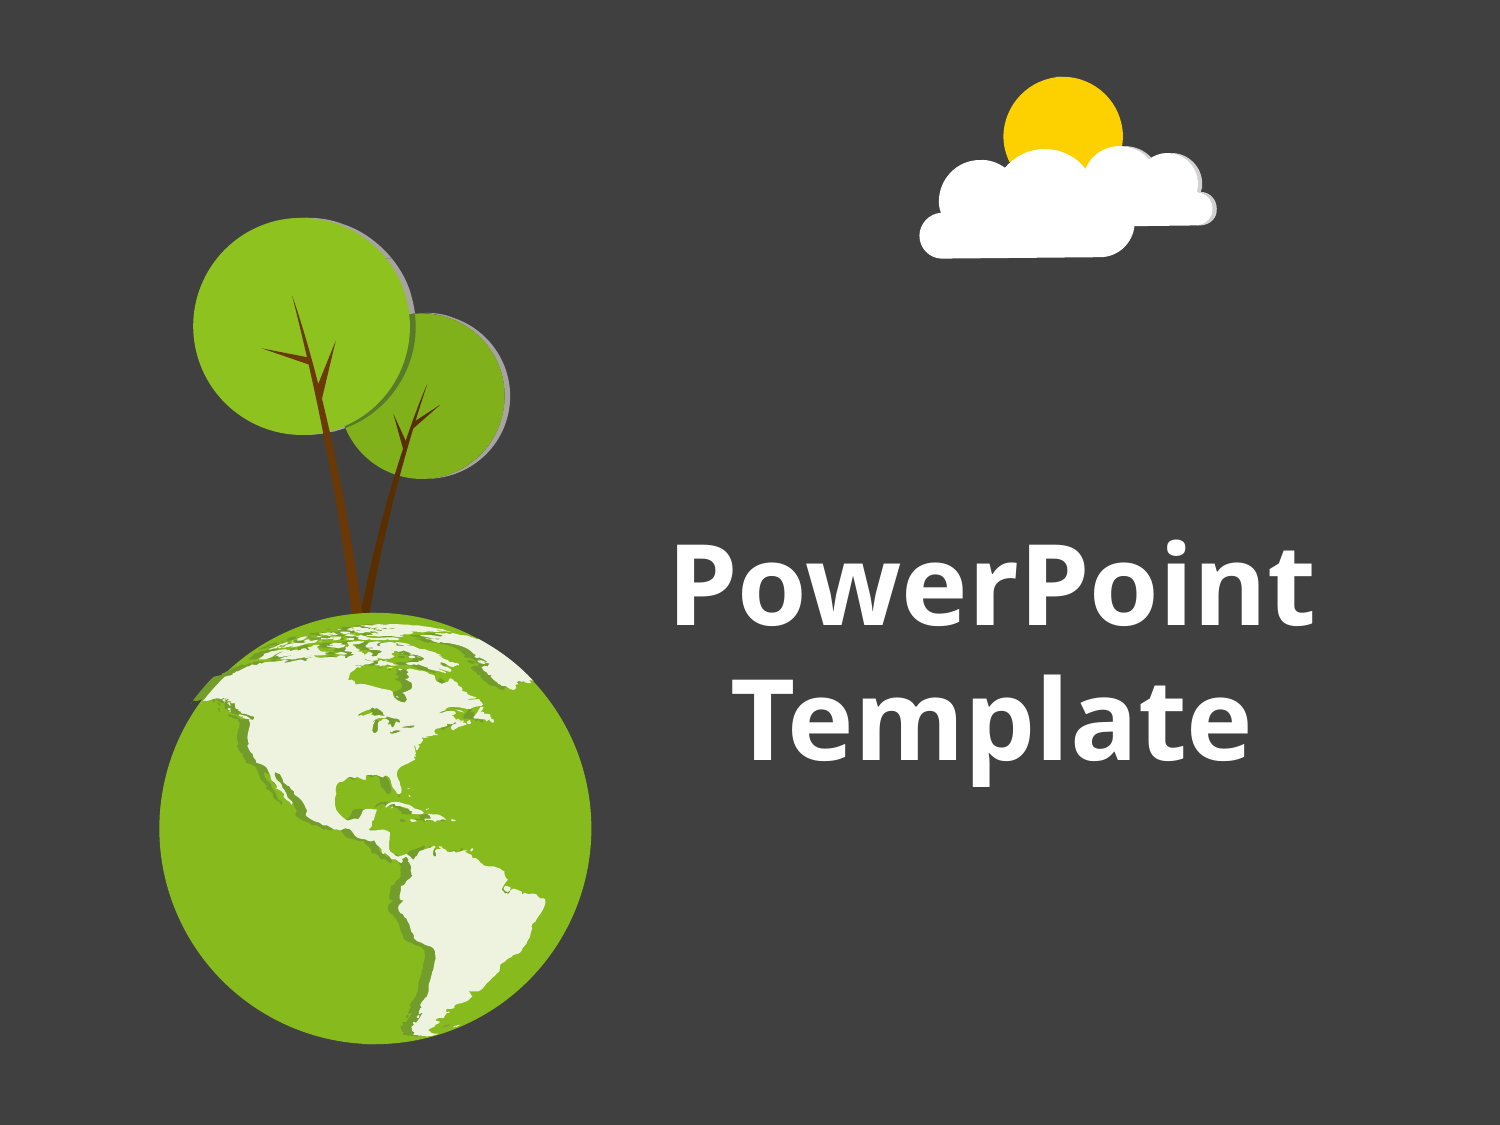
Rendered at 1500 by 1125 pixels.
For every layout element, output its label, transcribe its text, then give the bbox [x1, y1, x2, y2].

text_box [345, 313, 505, 479]
text_box [212, 699, 283, 805]
text_box [412, 404, 441, 430]
text_box [319, 642, 333, 649]
text_box [178, 791, 685, 1049]
text_box [178, 76, 685, 738]
text_box [305, 632, 321, 640]
text_box [258, 640, 284, 650]
text_box [349, 668, 360, 684]
text_box [346, 808, 363, 820]
text_box [201, 625, 546, 1037]
text_box [341, 829, 393, 863]
text_box [316, 340, 336, 403]
text_box [393, 413, 407, 452]
text_box [374, 801, 389, 809]
text_box [386, 383, 428, 505]
text_box [261, 348, 311, 365]
text_box [297, 644, 310, 650]
text_box [407, 845, 426, 859]
text_box [285, 636, 304, 643]
text_box [292, 295, 360, 614]
text_box [388, 259, 415, 314]
text_box [387, 858, 435, 1037]
text_box [919, 148, 1135, 259]
text_box [342, 223, 393, 259]
text_box [339, 638, 350, 645]
text_box [191, 661, 266, 704]
text_box [193, 217, 410, 435]
text_box [248, 649, 279, 660]
text_box [1175, 153, 1217, 226]
text_box [159, 700, 592, 1045]
text_box [269, 656, 280, 661]
text_box [330, 625, 359, 638]
text_box [227, 613, 360, 671]
text_box [275, 773, 333, 831]
text_box [392, 804, 412, 815]
text_box [414, 814, 430, 822]
text_box [344, 313, 416, 429]
text_box [1085, 146, 1213, 227]
text_box PowerPoint Template [360, 505, 1500, 791]
text_box [424, 312, 511, 478]
text_box [326, 646, 346, 657]
text_box [1003, 76, 1123, 167]
